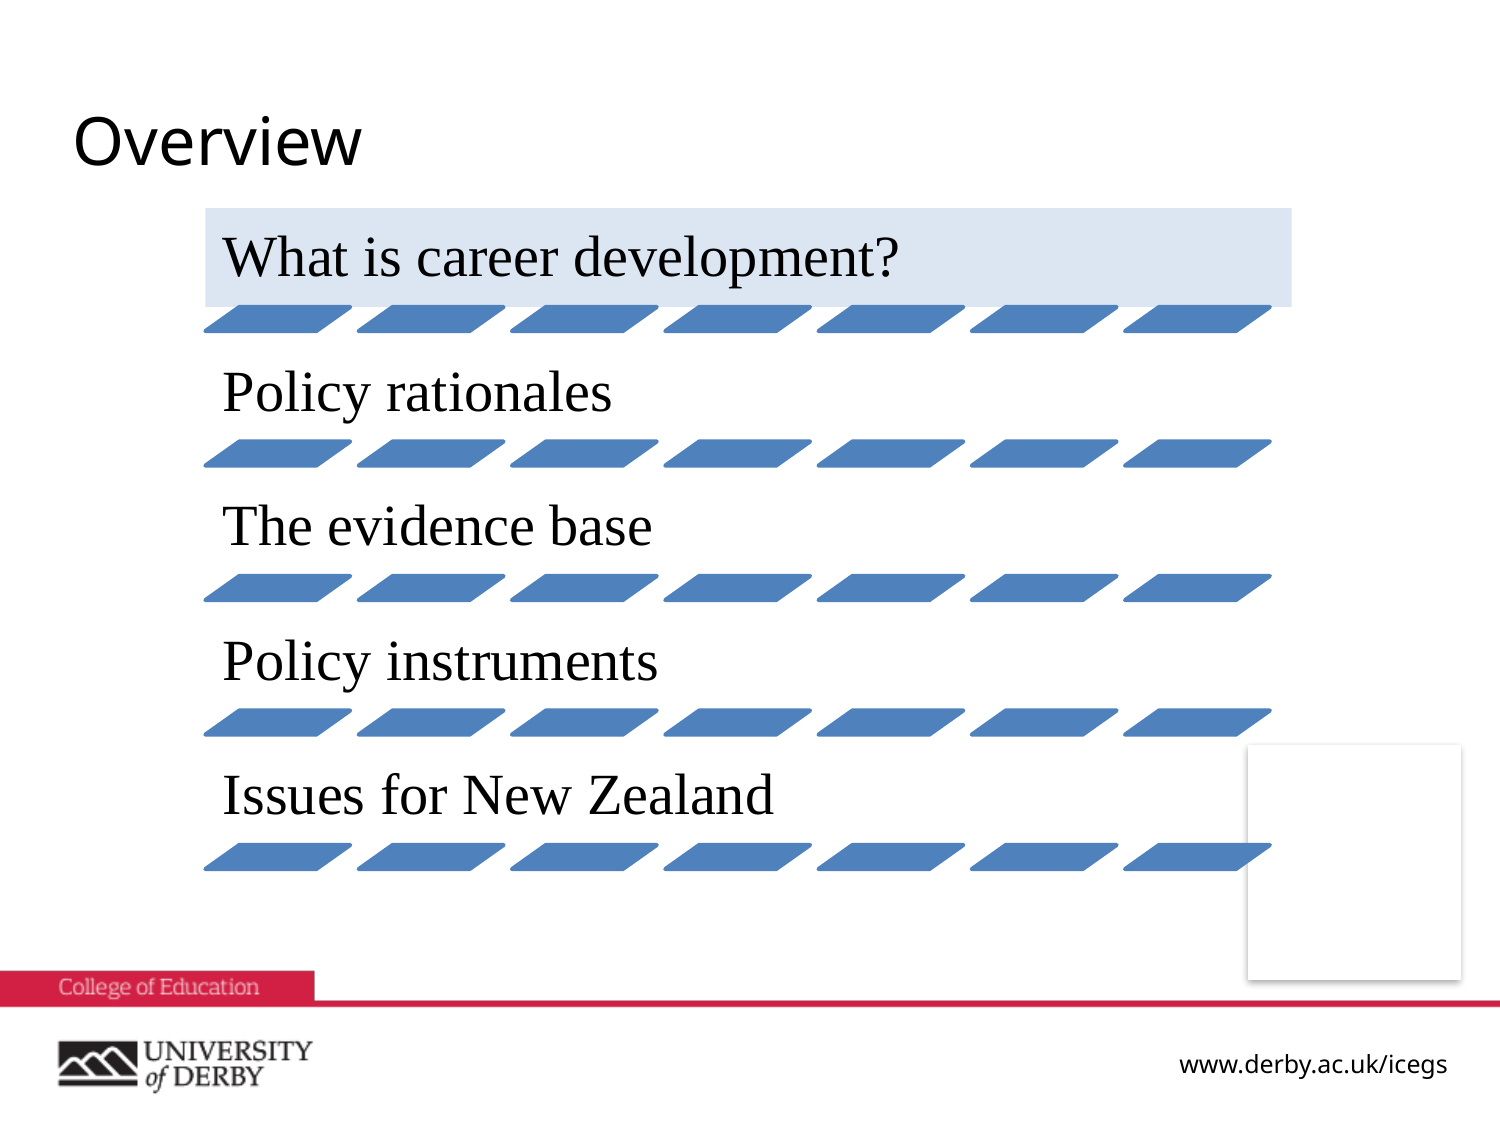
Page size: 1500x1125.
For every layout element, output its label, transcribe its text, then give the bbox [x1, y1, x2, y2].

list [61, 207, 1436, 870]
title Overview [57, 45, 1425, 210]
